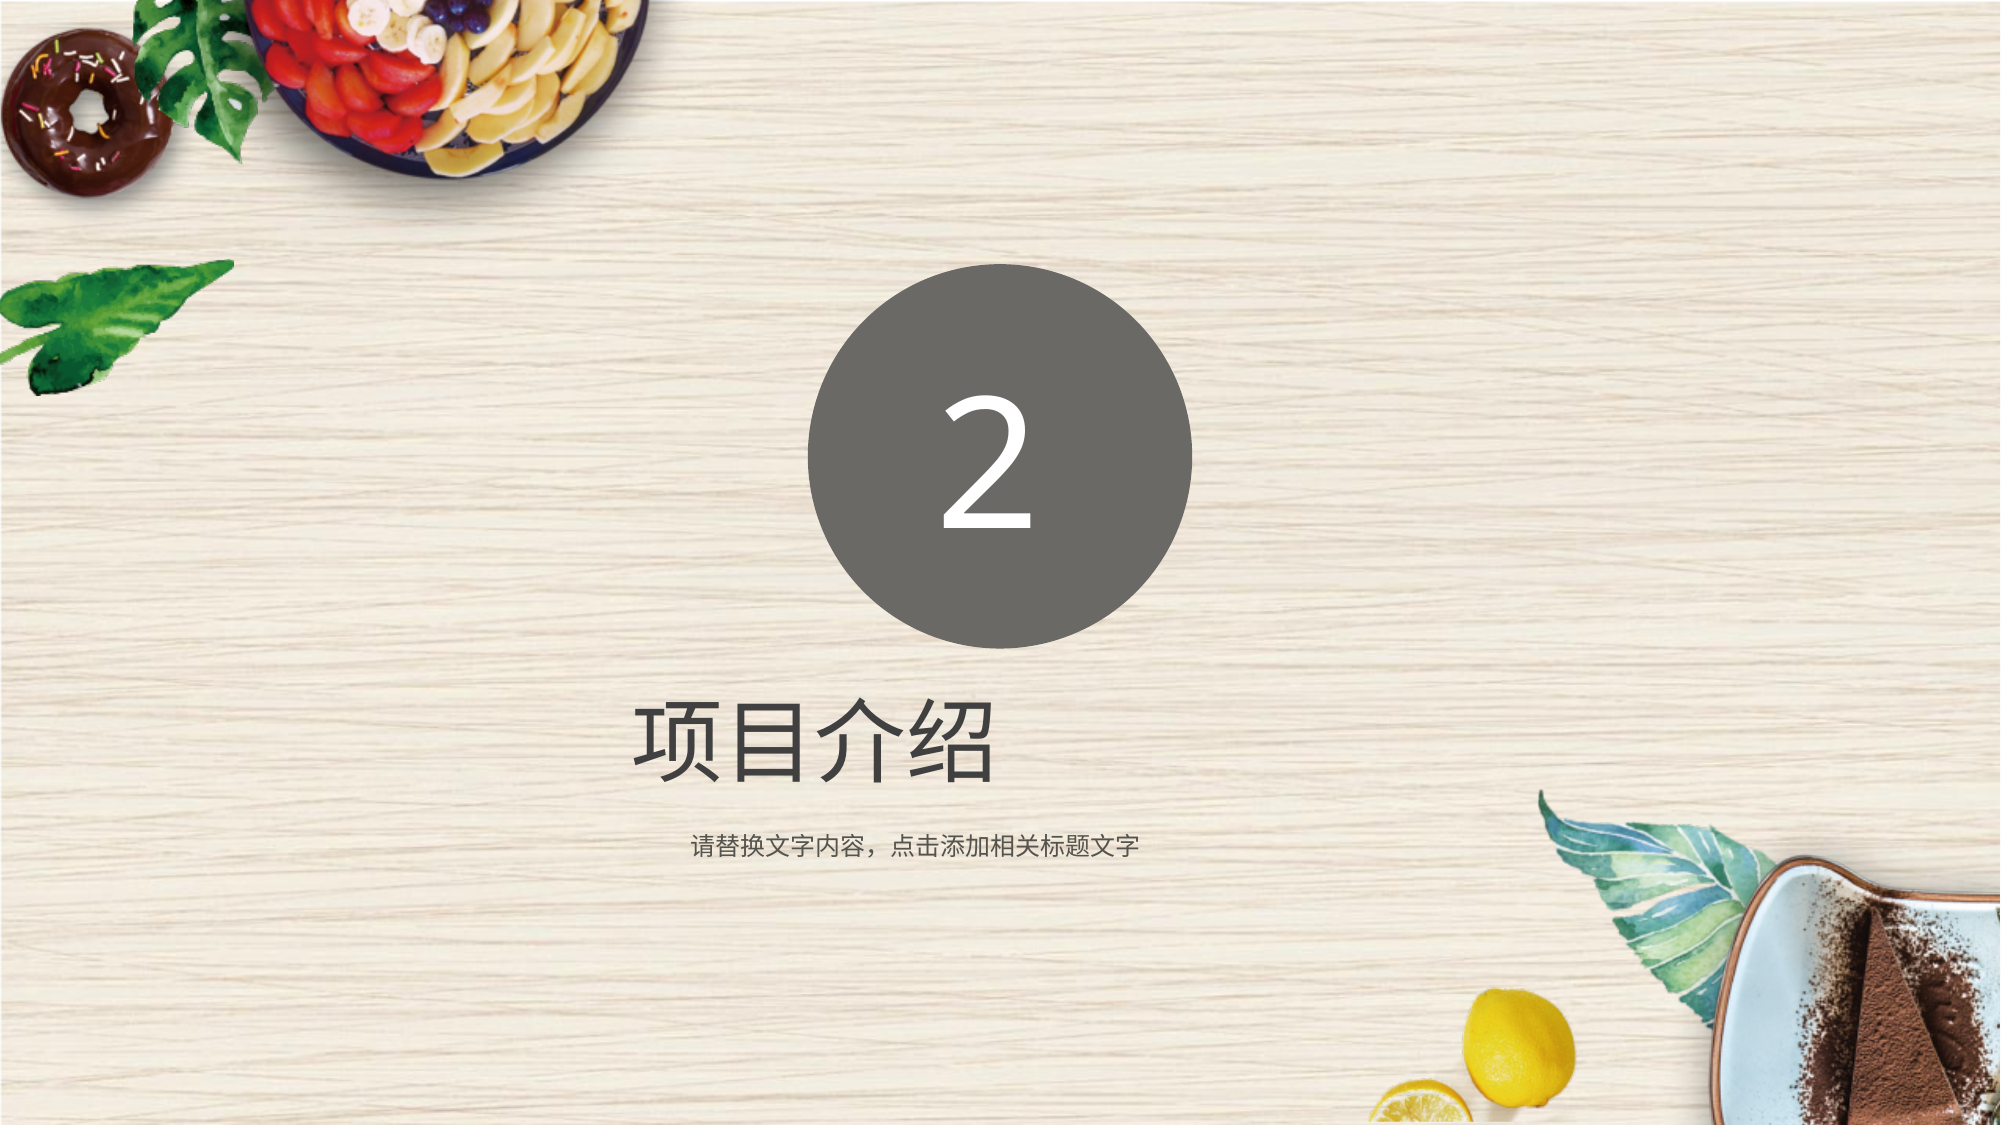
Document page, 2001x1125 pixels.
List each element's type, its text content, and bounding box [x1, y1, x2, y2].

picture [0, 0, 2001, 1125]
text_box 项目介绍 [631, 683, 1369, 794]
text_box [807, 264, 1193, 649]
text_box 请替换文字内容，点击添加相关标题文字 [690, 830, 1310, 861]
